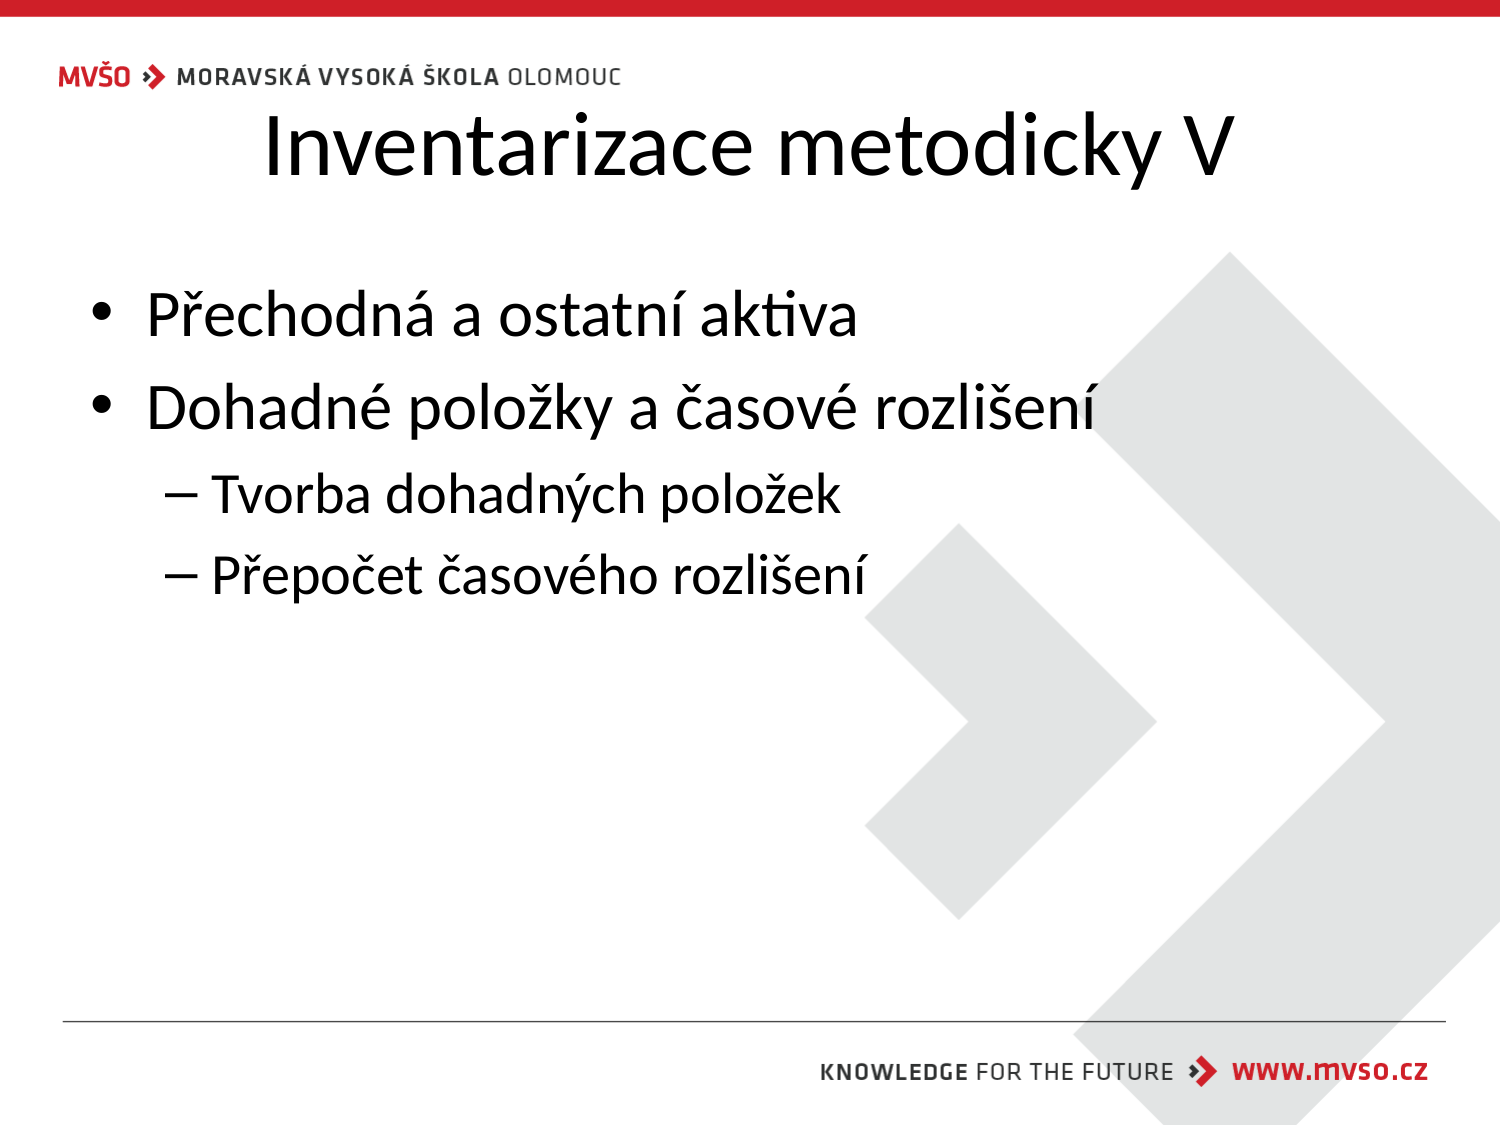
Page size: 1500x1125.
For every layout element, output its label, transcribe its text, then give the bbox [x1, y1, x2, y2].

list Přechodná a ostatní aktiva Dohadné položky a časové rozlišení Tvorba dohadných položek Přepočet časového rozlišení [75, 262, 1425, 1005]
title Inventarizace metodicky V [75, 45, 1425, 233]
picture [0, 0, 1500, 1125]
